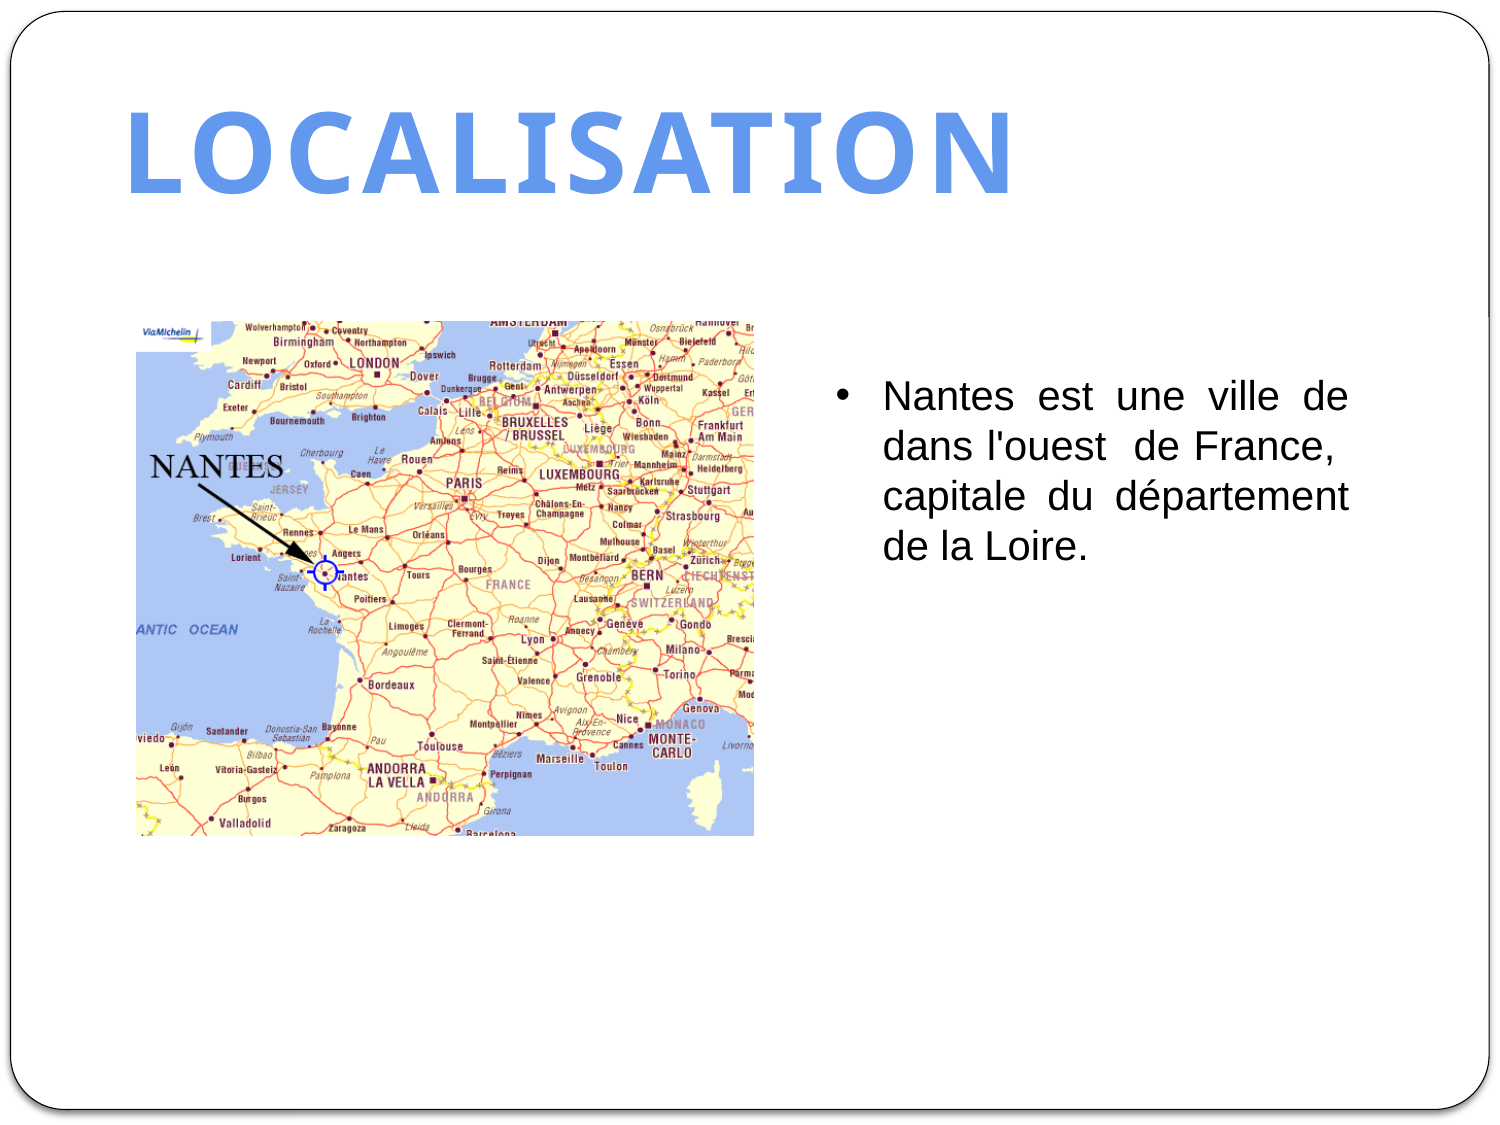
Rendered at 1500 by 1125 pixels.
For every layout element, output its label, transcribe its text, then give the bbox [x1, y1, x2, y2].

text_box LOCALISATION [106, 73, 1070, 224]
text_box Nantes est une ville de dans l'ouest de France, capitale du département de la Loire. [820, 361, 1365, 577]
picture [135, 321, 754, 837]
